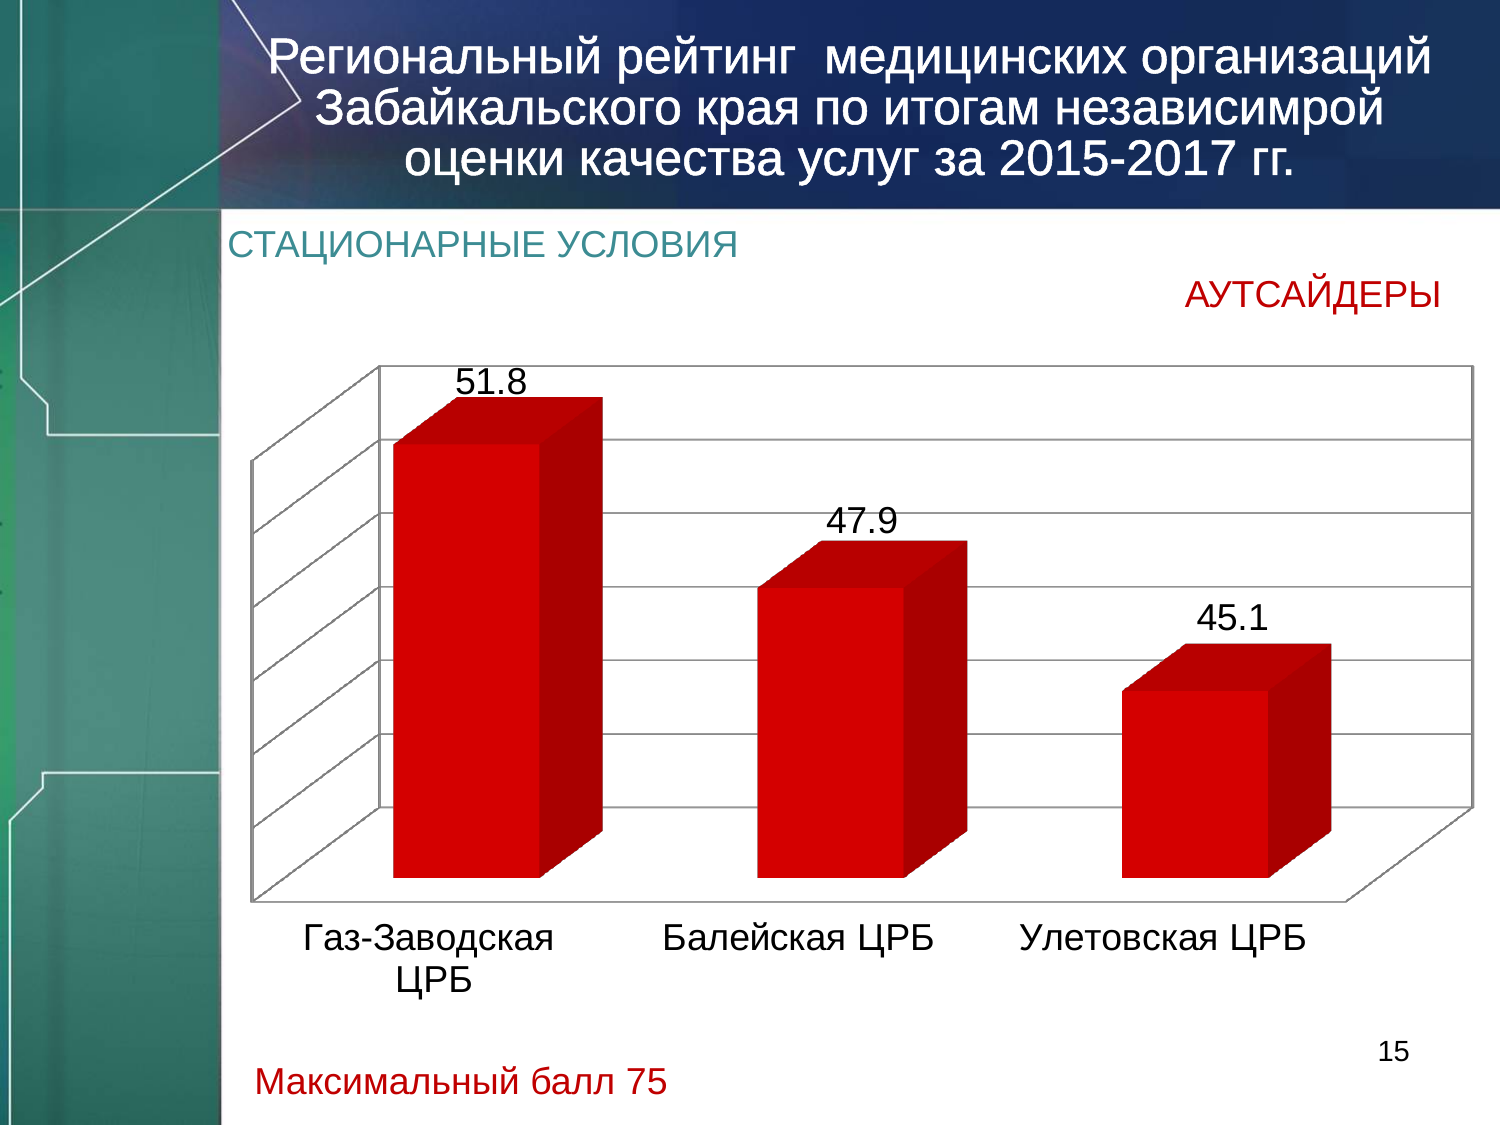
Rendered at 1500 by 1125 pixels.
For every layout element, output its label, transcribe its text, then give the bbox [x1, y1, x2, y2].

slide_number 15 [1074, 1025, 1425, 1103]
text_box Максимальный балл 75 [239, 1049, 683, 1110]
text_box СТАЦИОНАРНЫЕ УСЛОВИЯ [212, 212, 913, 273]
text_box АУТСАЙДЕРЫ [1170, 262, 1457, 323]
text_box Региональный рейтинг медицинских организаций Забайкальского края по итогам независимрой оценки качества услуг за 2015-2017 гг. [237, 24, 1463, 193]
chart [224, 349, 1500, 1017]
picture [0, 0, 1500, 1125]
